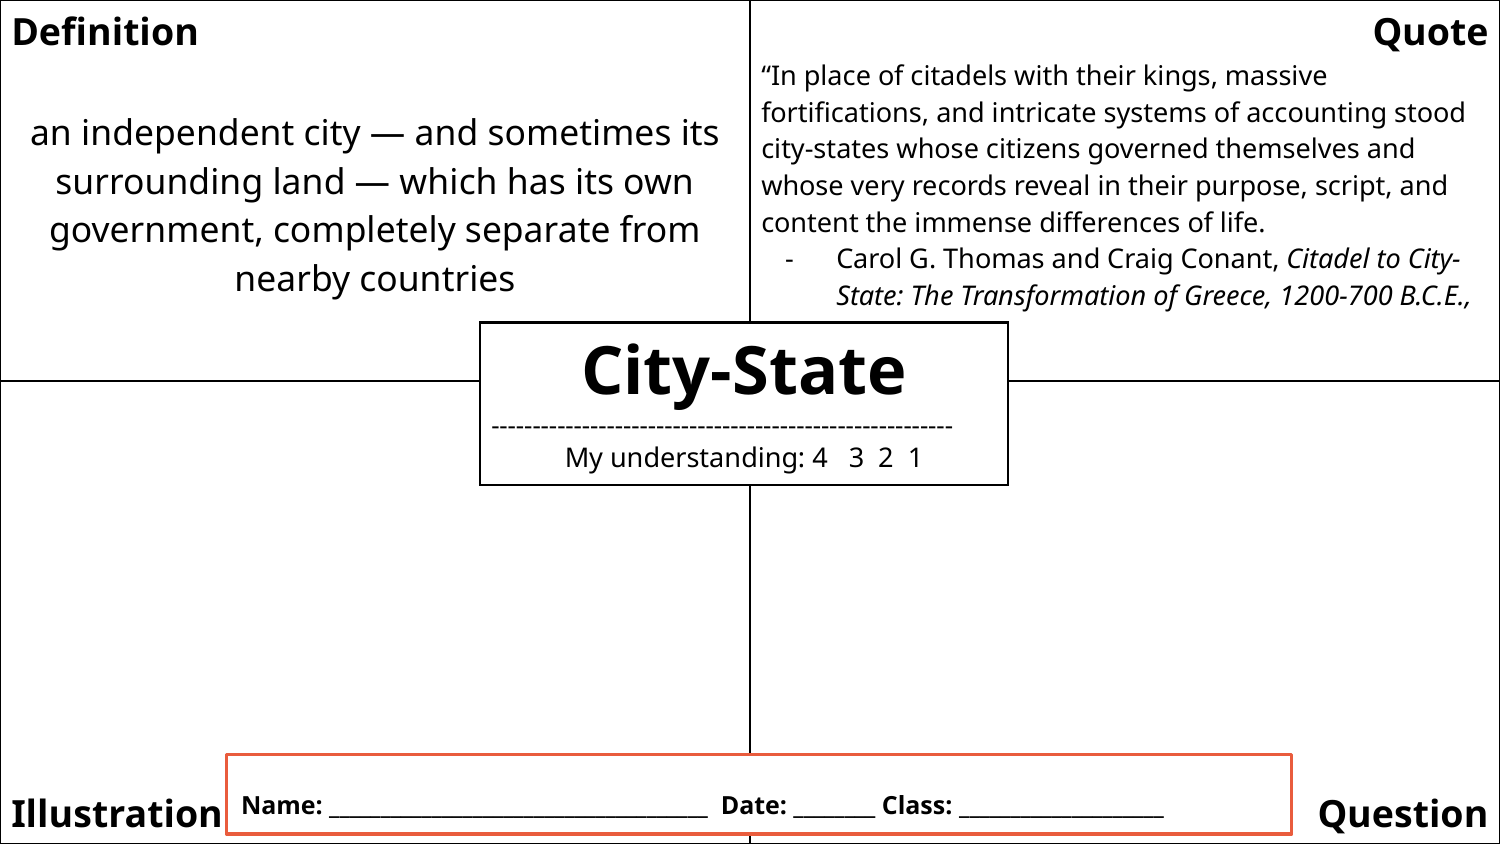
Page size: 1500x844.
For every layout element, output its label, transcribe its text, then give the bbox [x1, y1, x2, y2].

table_cell Illustration [1, 382, 749, 843]
text_box City-State -------------------------------------------------------- My understanding: 4 3 2 1 [480, 322, 1008, 486]
table_header Quote “In place of citadels with their kings, massive fortifications, and intricate systems of accounting stood city-states whose citizens governed themselves and whose very records reveal in their purpose, script, and content the immense differences of life. Carol G. Thomas and Craig Conant, Citadel to City-State: The Transformation of Greece, 1200-700 B.C.E., 2009. [751, 1, 1499, 380]
table_header Definition an independent city — and sometimes its surrounding land — which has its own government, completely separate from nearby countries [1, 1, 749, 380]
text_box Name: _____________________________________ Date: ________ Class: ____________________ [226, 754, 1292, 834]
table_cell Question [751, 382, 1499, 843]
